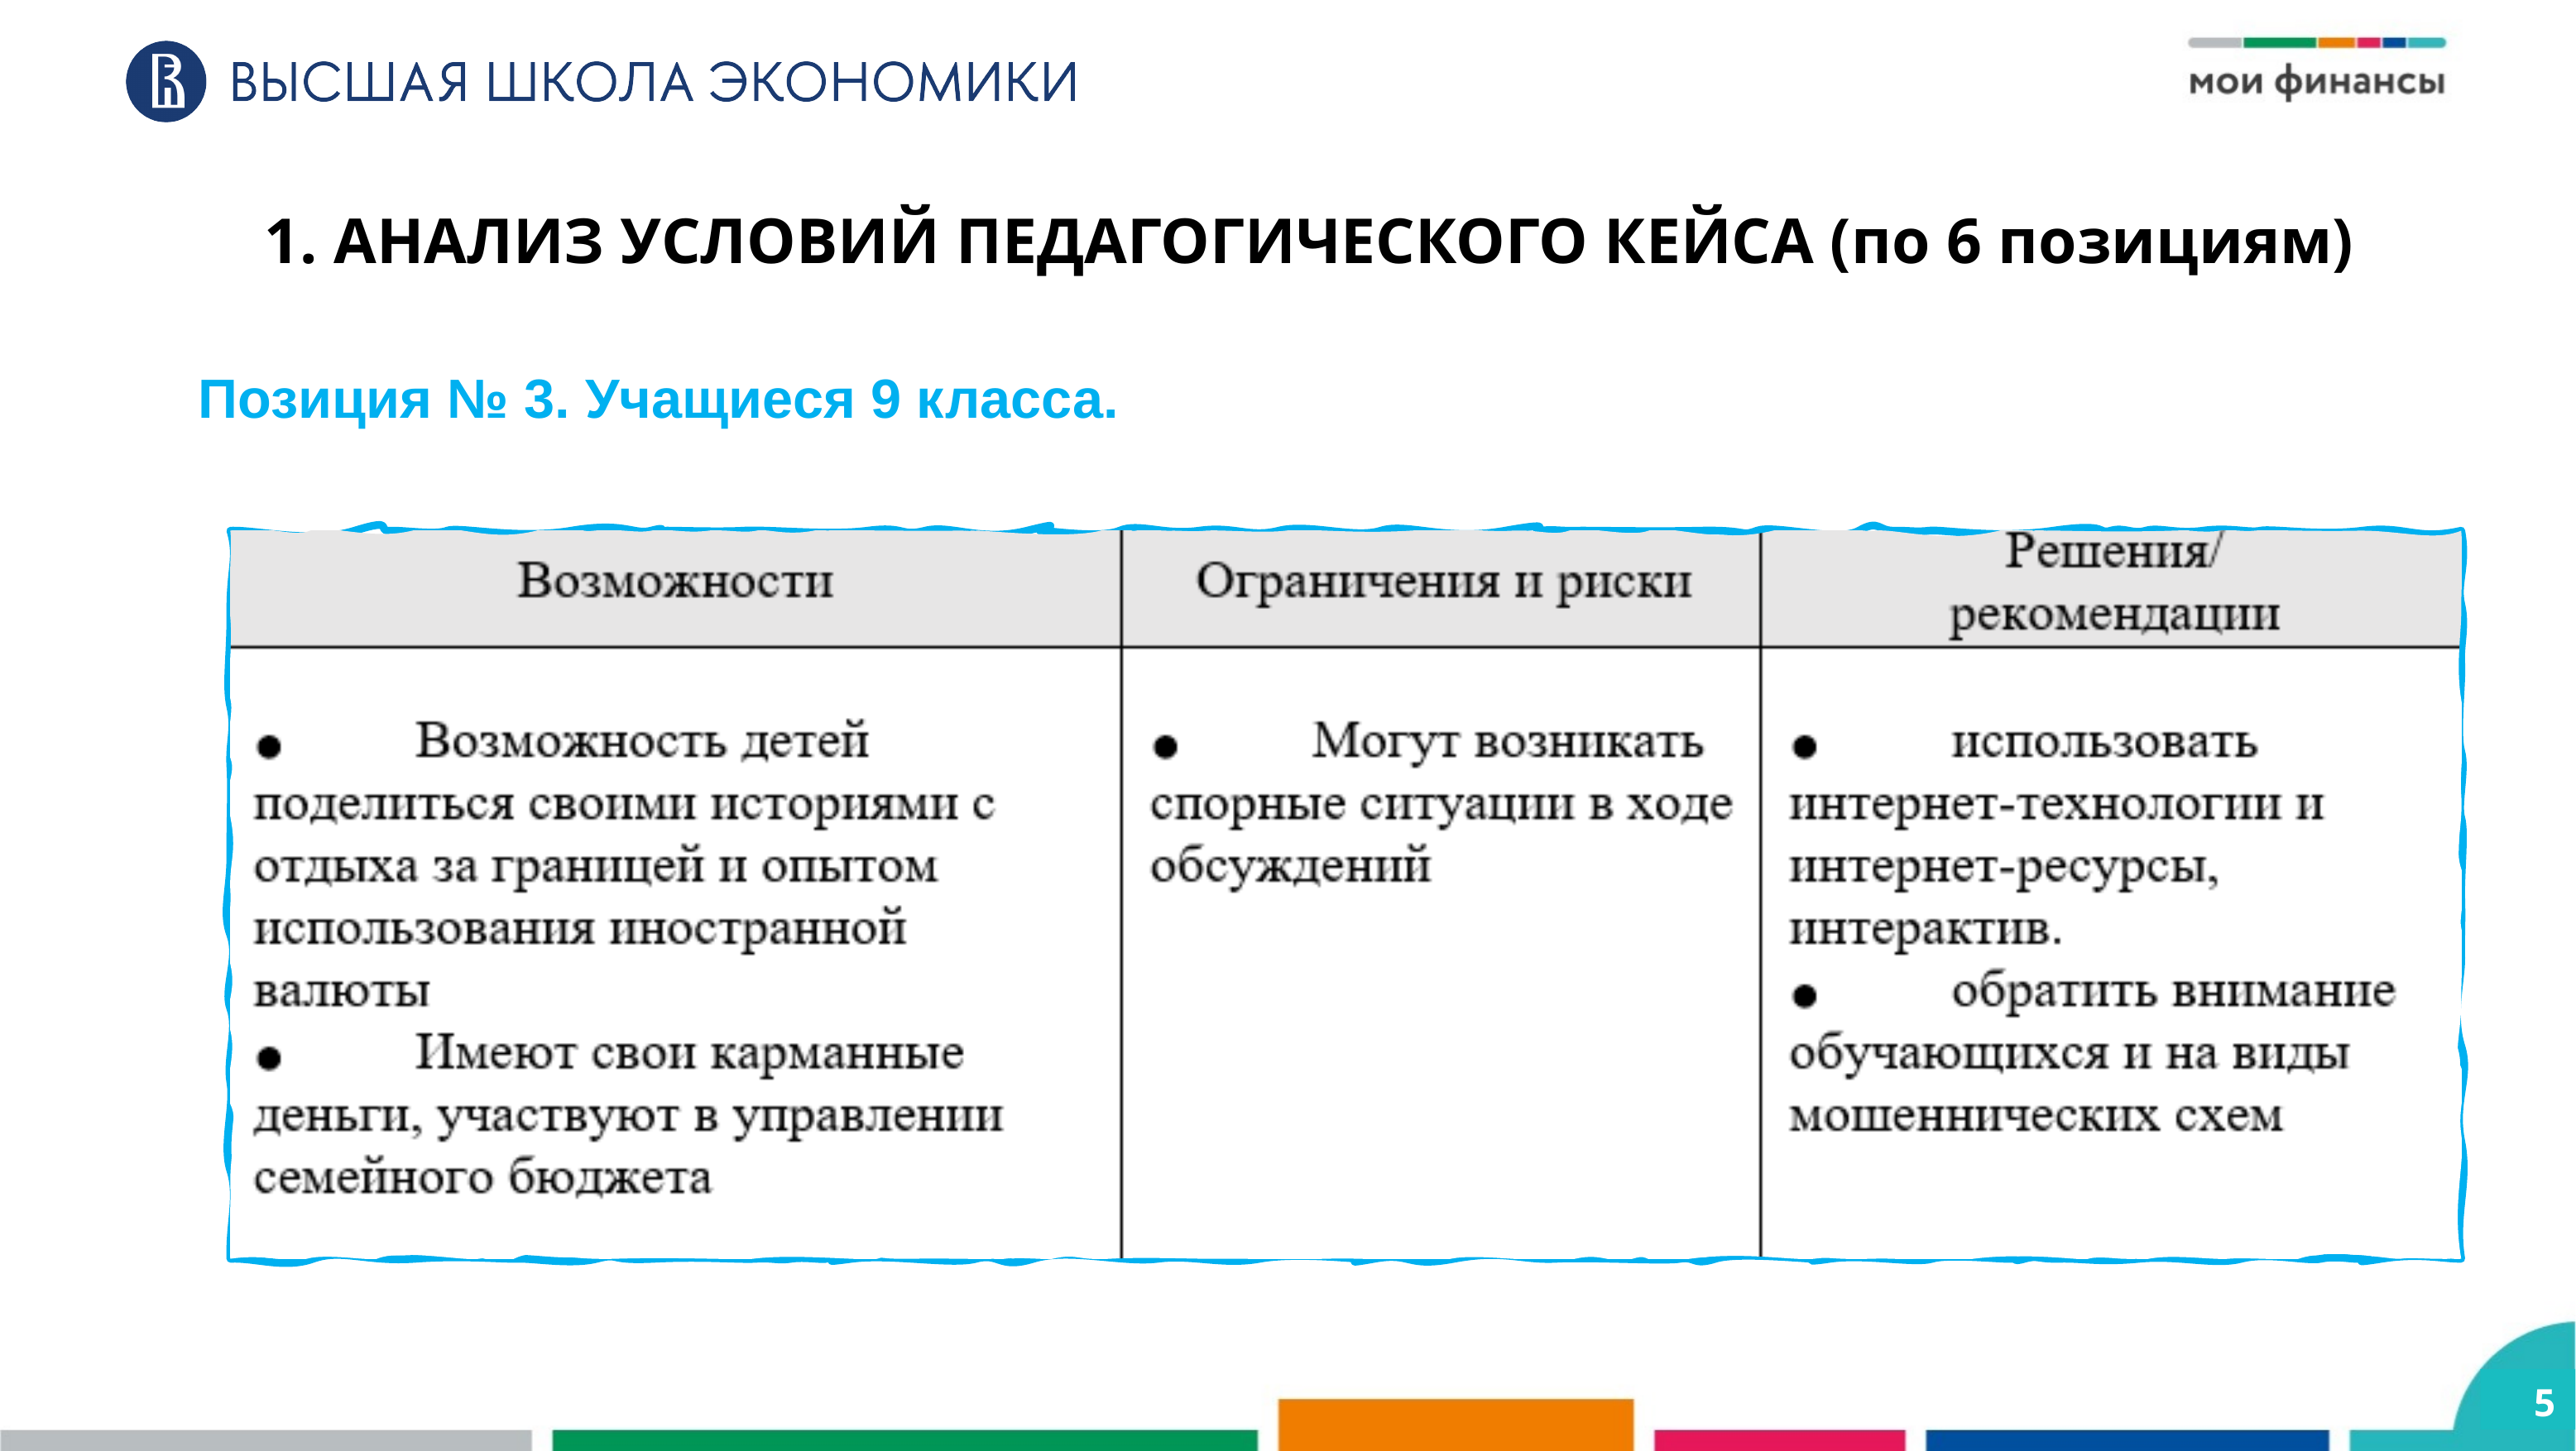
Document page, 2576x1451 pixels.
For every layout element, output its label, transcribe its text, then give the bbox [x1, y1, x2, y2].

text_box 5 [2480, 1368, 2576, 1430]
text_box Позиция № 3. Учащиеся 9 класса. [185, 357, 1133, 436]
text_box 1. АНАЛИЗ УСЛОВИЙ ПЕДАГОГИЧЕСКОГО КЕЙСА (по 6 позициям) [44, 192, 2576, 286]
picture [0, 0, 2576, 1451]
